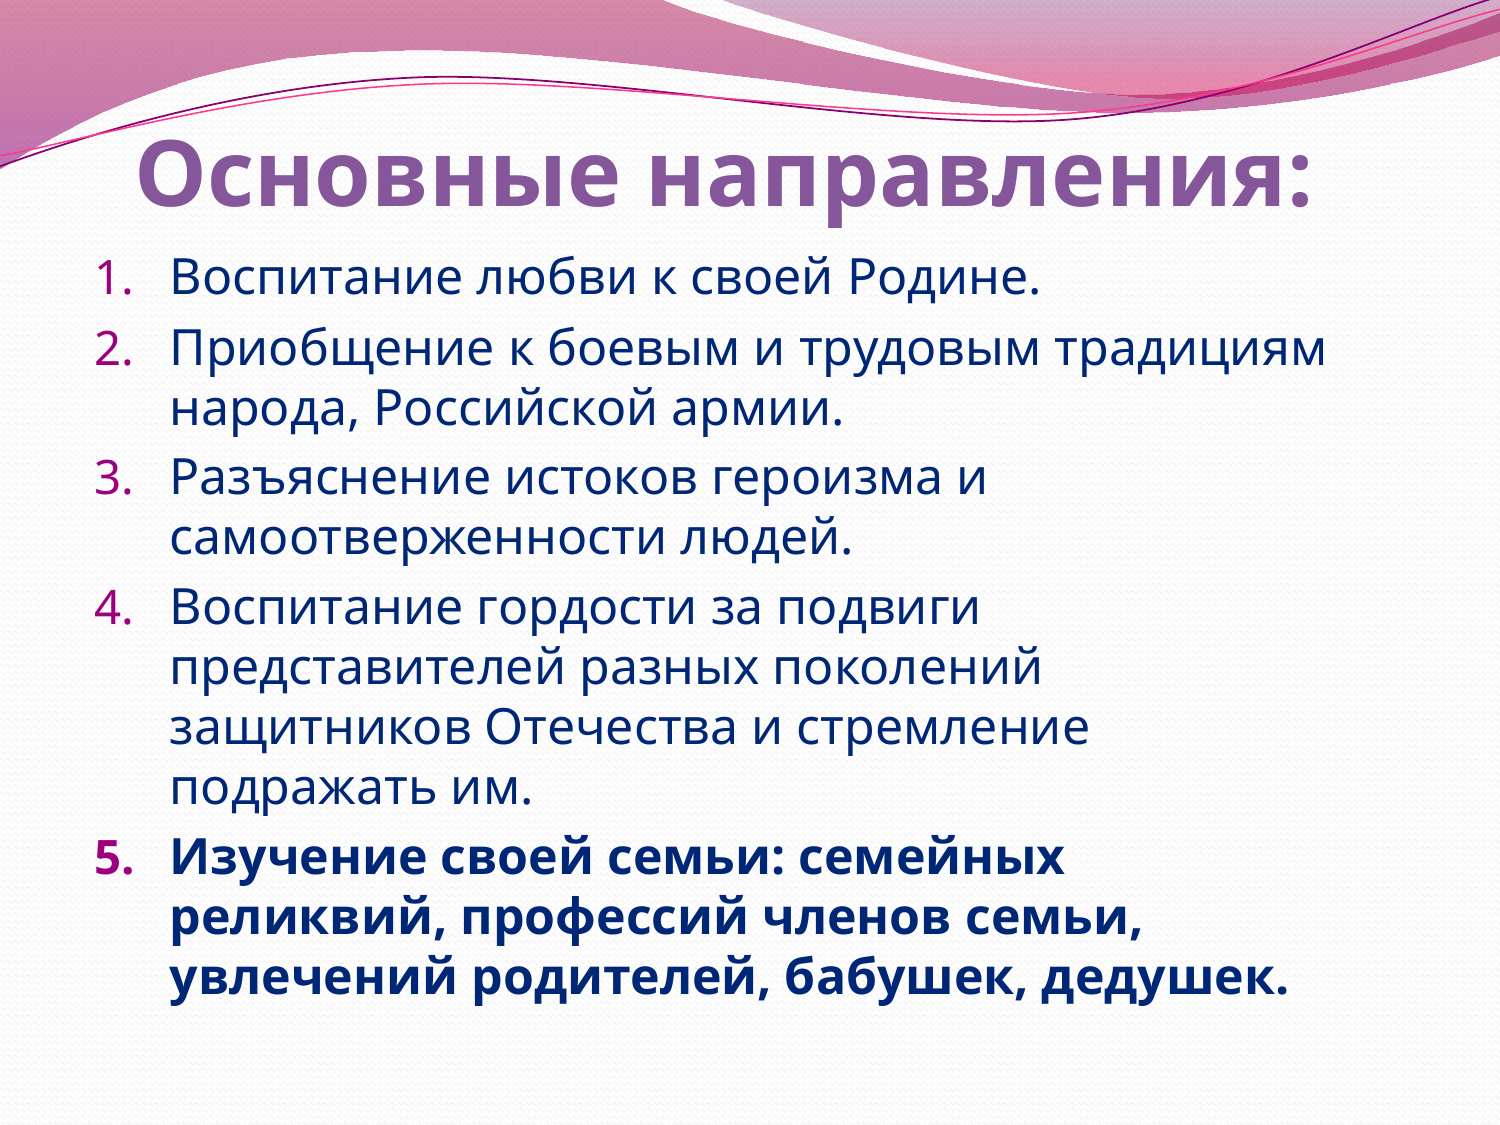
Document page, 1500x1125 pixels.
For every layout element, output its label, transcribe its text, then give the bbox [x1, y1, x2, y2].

list Воспитание любви к своей Родине. Приобщение к боевым и трудовым традициям народа, Российской армии. Разъяснение истоков героизма и самоотверженности людей. Воспитание гордости за подвиги представителей разных поколений защитников Отечества и стремление подражать им. Изучение своей семьи: семейных реликвий, профессий членов семьи, увлечений родителей, бабушек, дедушек. [86, 237, 1362, 1025]
title Основные направления: [86, 62, 1362, 225]
